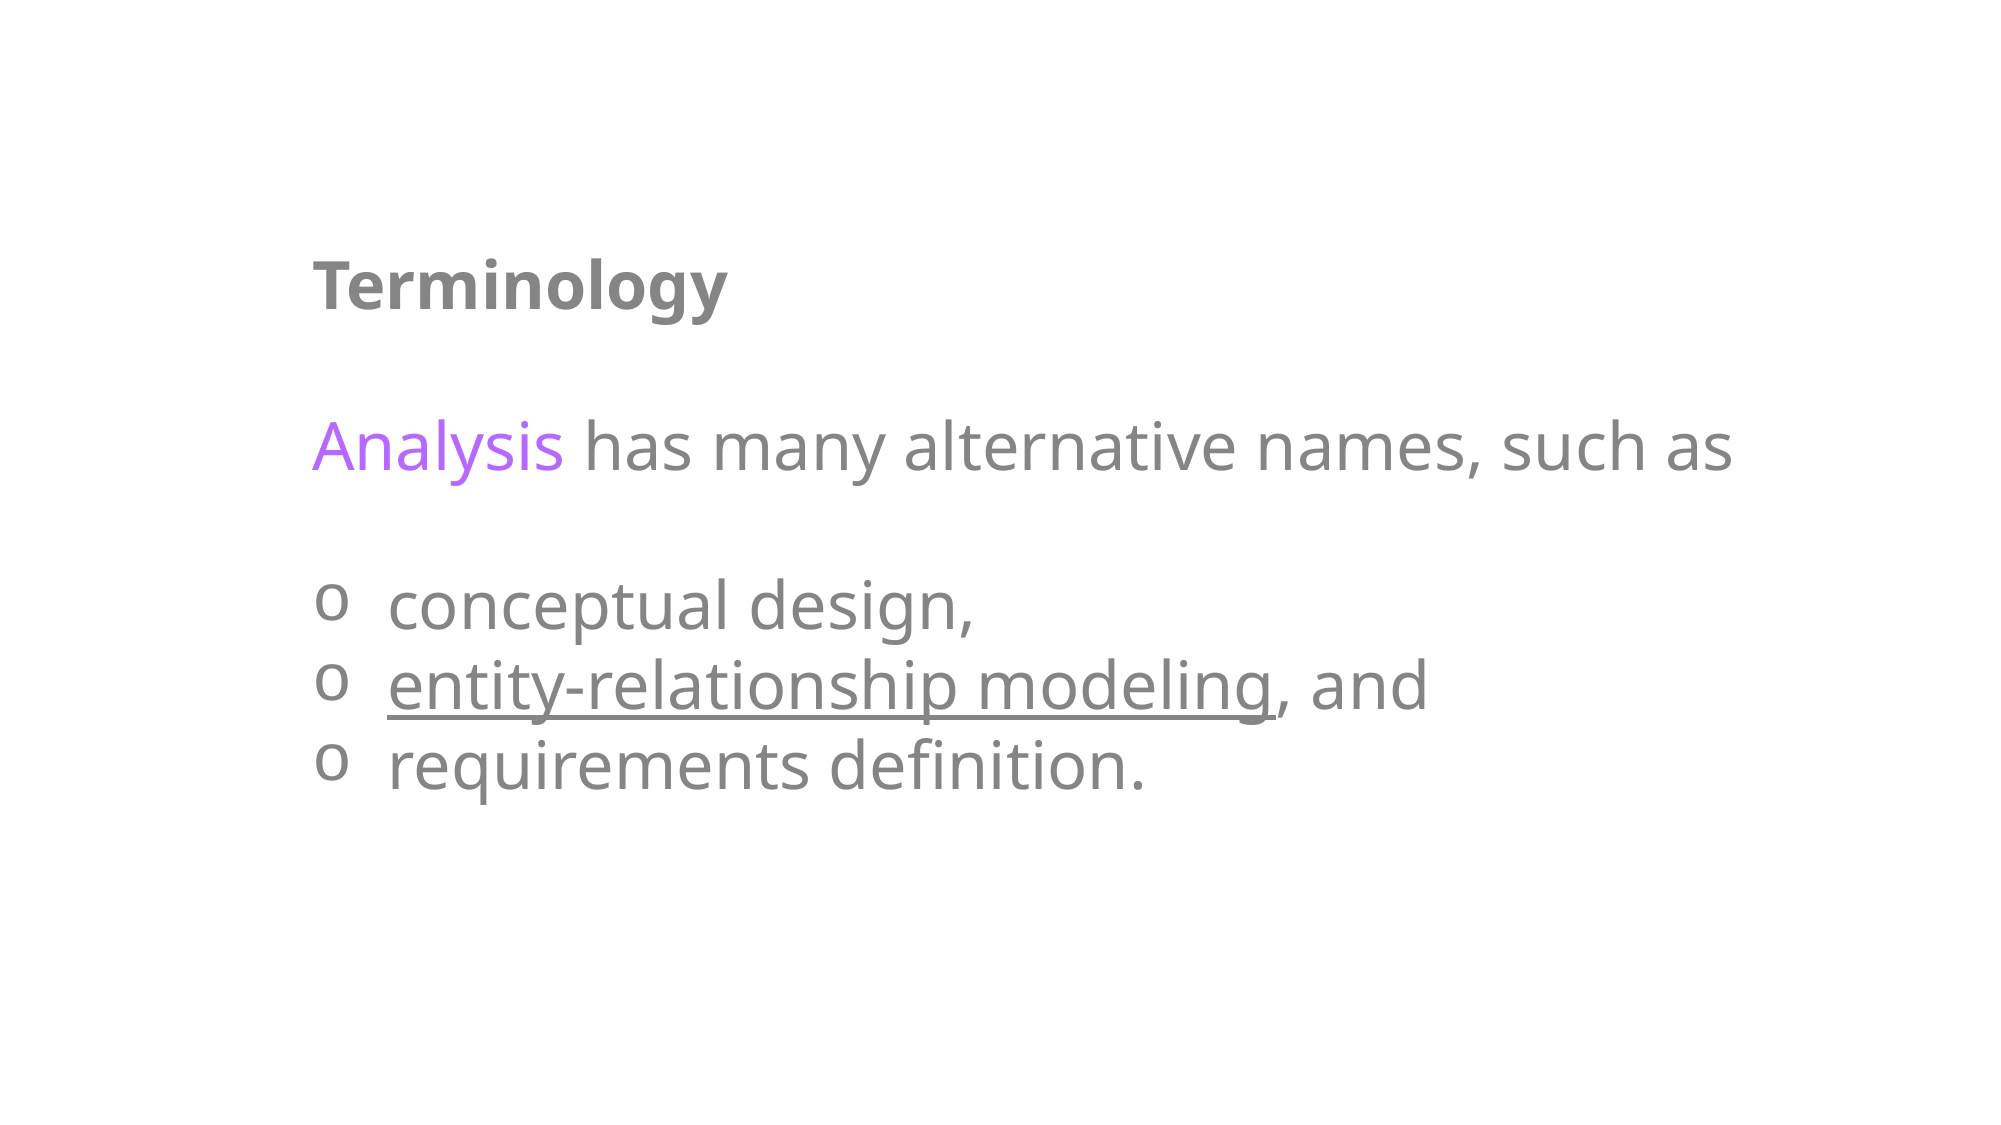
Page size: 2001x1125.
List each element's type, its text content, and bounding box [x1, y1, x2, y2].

text_box Terminology Analysis has many alternative names, such as conceptual design, entity-relationship modeling, and requirements definition. [297, 235, 1966, 811]
